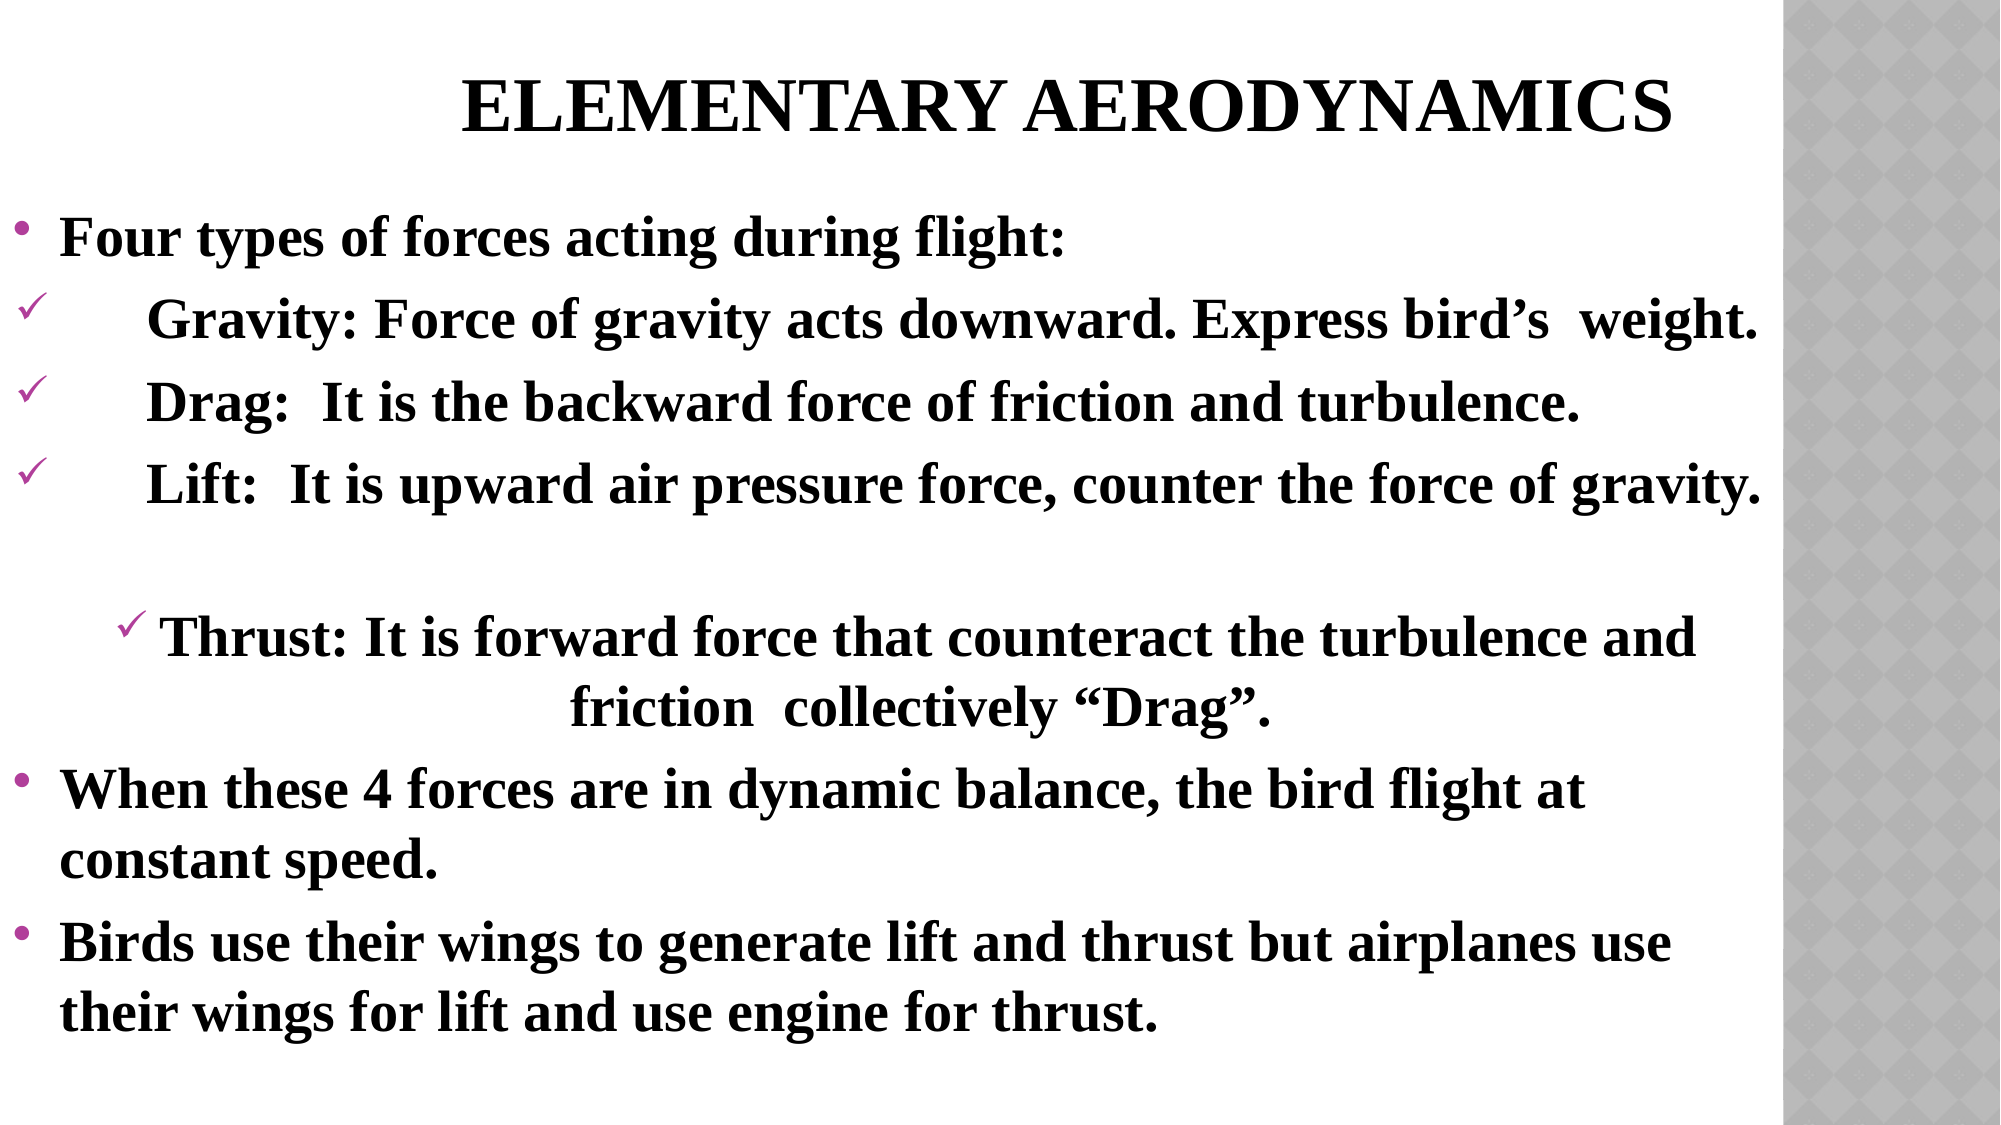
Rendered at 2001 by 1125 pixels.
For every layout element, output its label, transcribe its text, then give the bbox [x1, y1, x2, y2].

list Four types of forces acting during flight: Gravity: Force of gravity acts downward. Express bird’s weight. Drag: It is the backward force of friction and turbulence. Lift: It is upward air pressure force, counter the force of gravity. Thrust: It is forward force that counteract the turbulence and friction collectively “Drag”. When these 4 forces are in dynamic balance, the bird flight at constant speed. Birds use their wings to generate lift and thrust but airplanes use their wings for lift and use engine for thrust. [0, 190, 1813, 1087]
title Elementary Aerodynamics [99, 52, 1684, 190]
